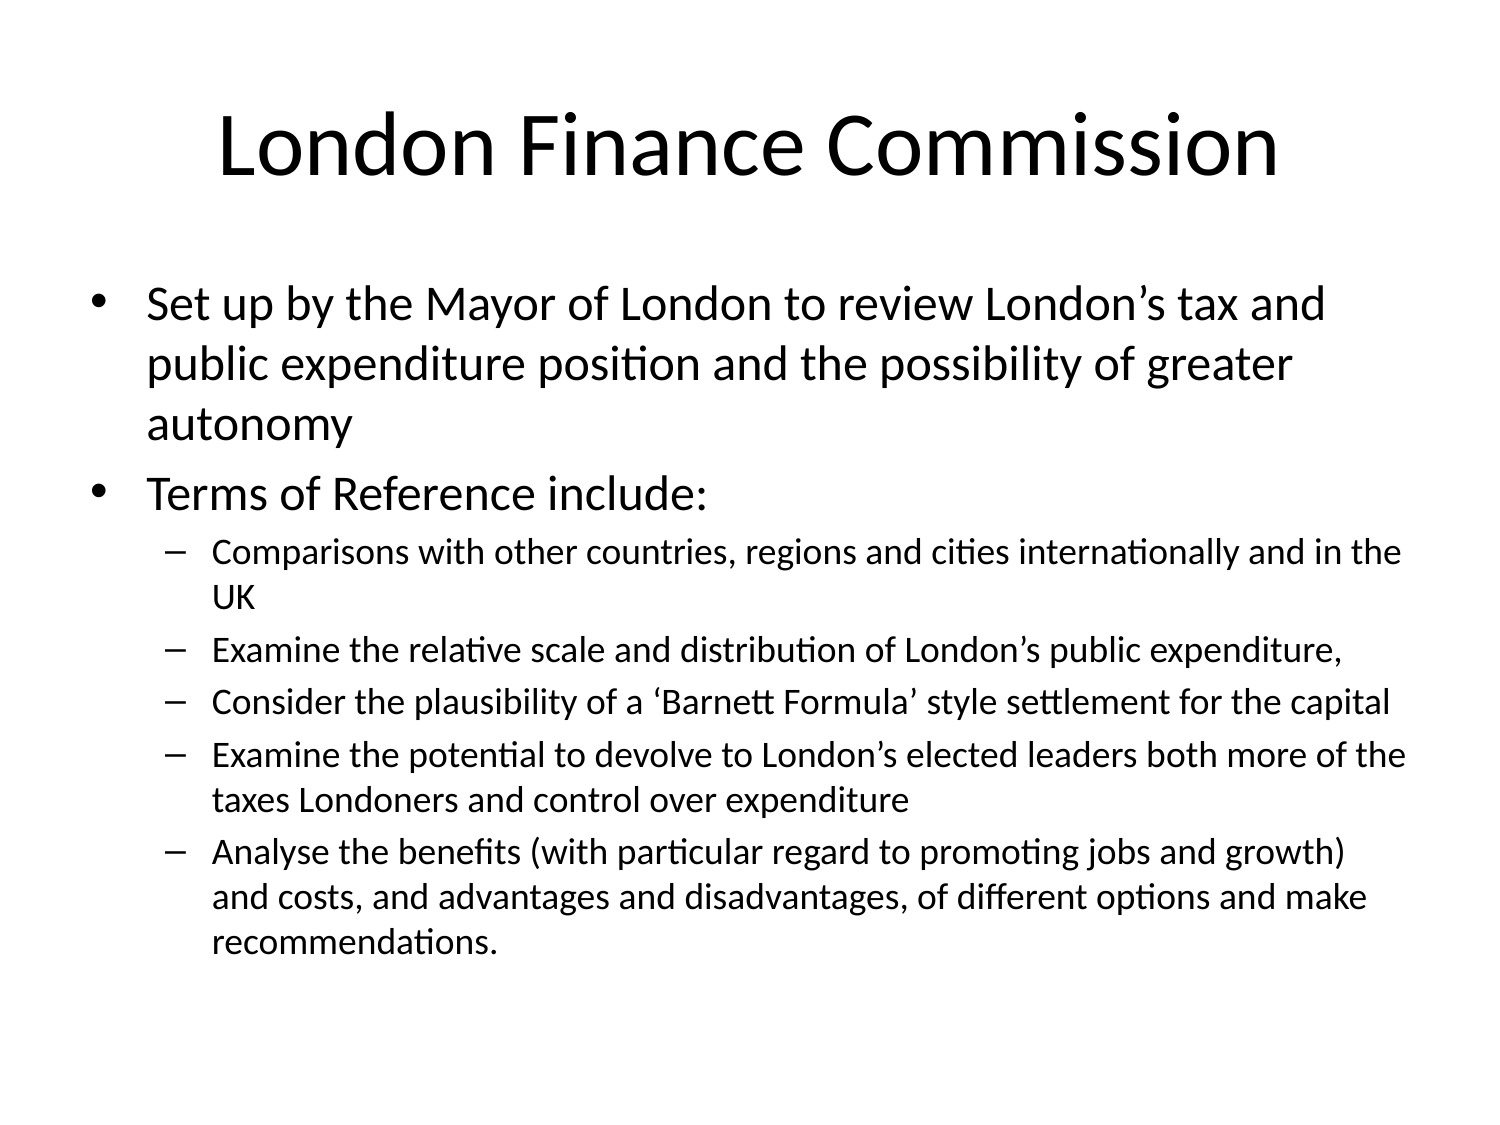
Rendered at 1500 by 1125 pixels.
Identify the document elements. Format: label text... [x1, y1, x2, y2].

title London Finance Commission [75, 45, 1425, 233]
list Set up by the Mayor of London to review London’s tax and public expenditure position and the possibility of greater autonomy Terms of Reference include: Comparisons with other countries, regions and cities internationally and in the UK Examine the relative scale and distribution of London’s public expenditure, Consider the plausibility of a ‘Barnett Formula’ style settlement for the capital Examine the potential to devolve to London’s elected leaders both more of the taxes Londoners and control over expenditure Analyse the benefits (with particular regard to promoting jobs and growth) and costs, and advantages and disadvantages, of different options and make recommendations. [75, 262, 1425, 1005]
